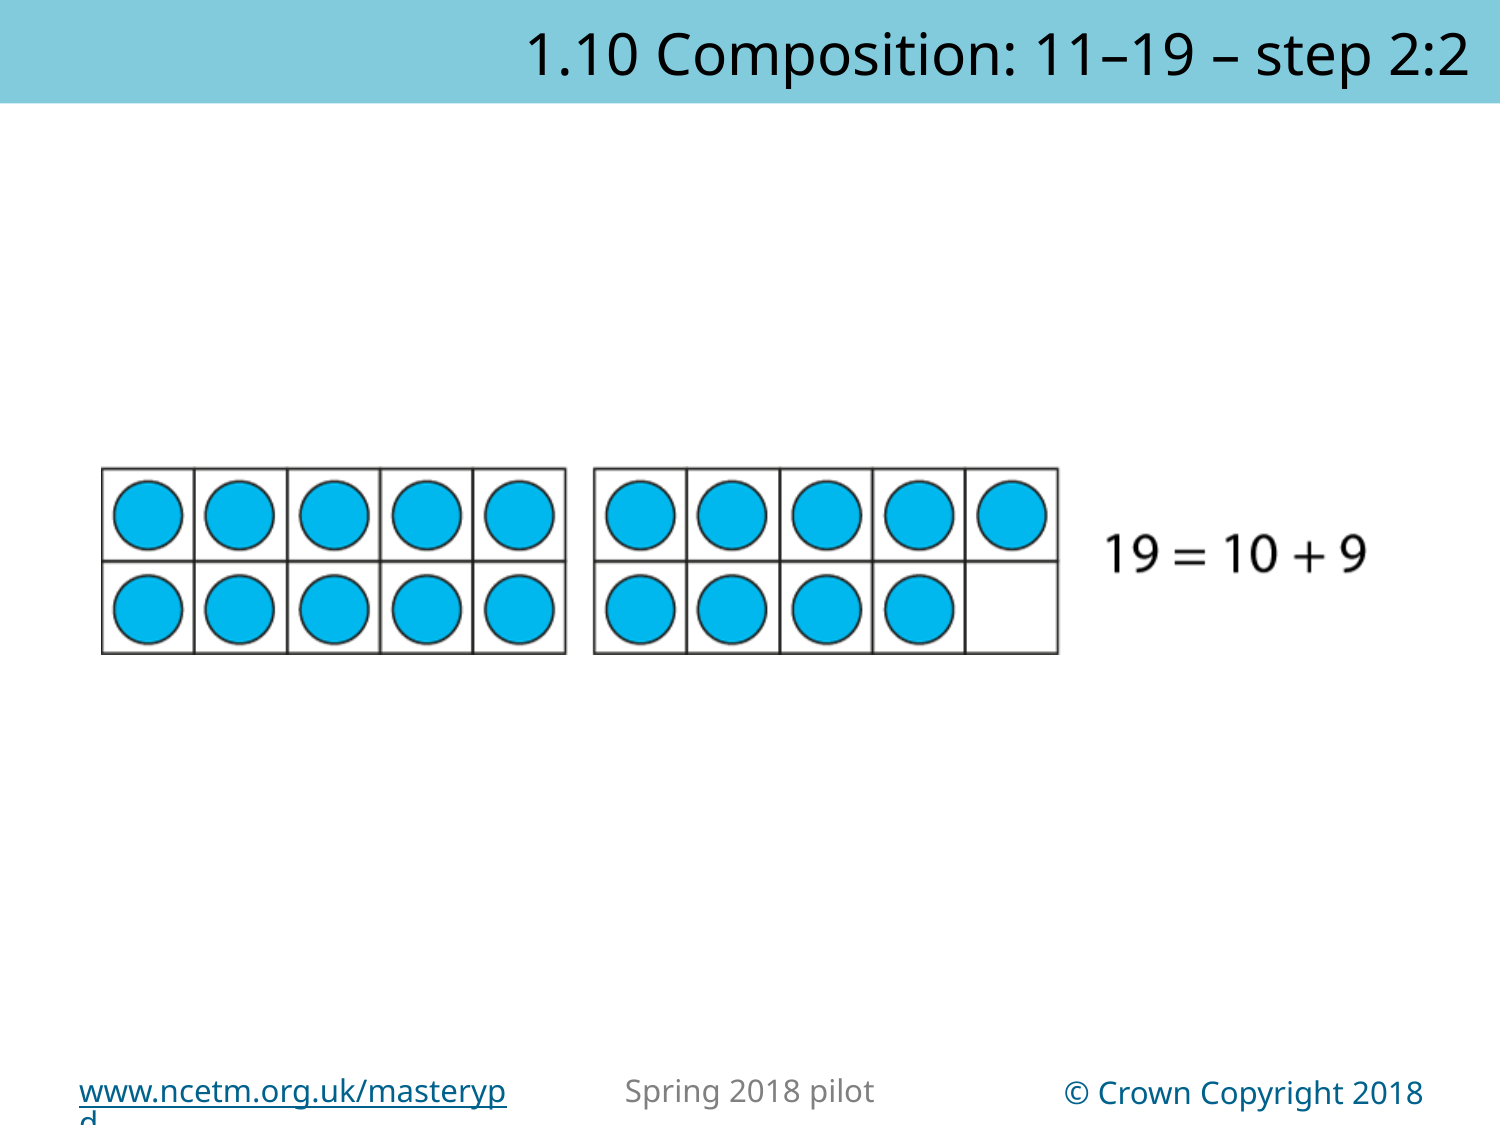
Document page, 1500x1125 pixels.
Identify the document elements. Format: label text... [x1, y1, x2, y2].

picture [101, 465, 1399, 658]
list 1.10 Composition: 11–19 – step 2:2 [0, 0, 1500, 104]
